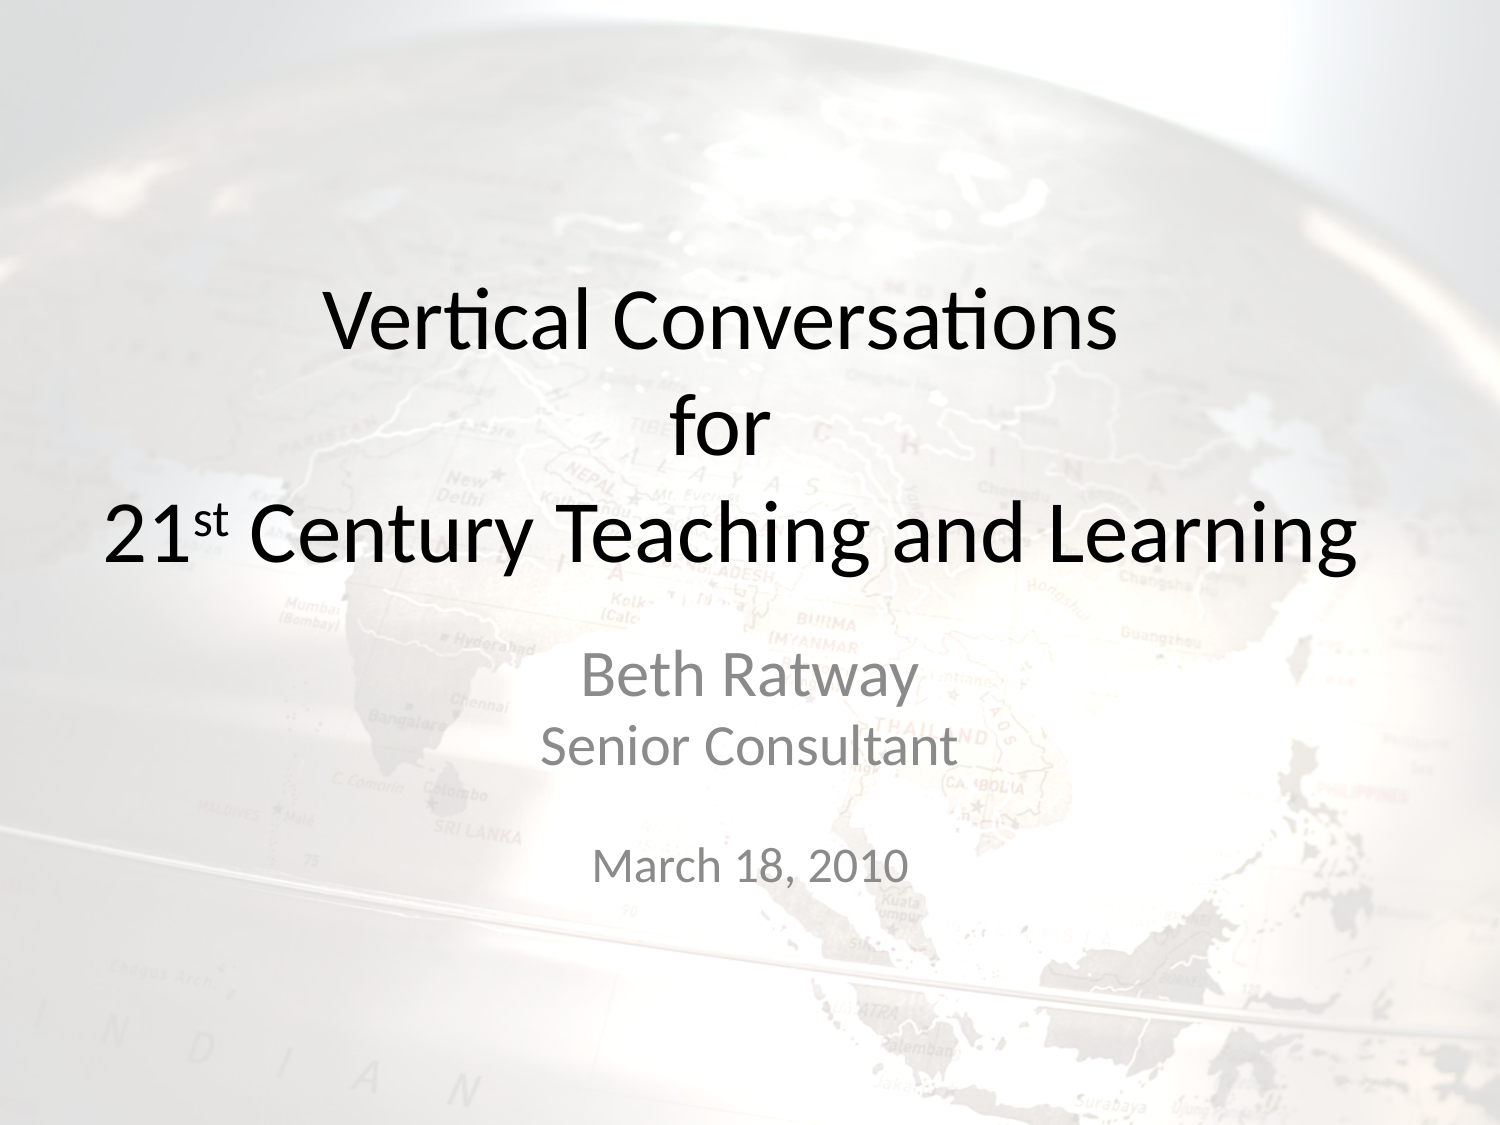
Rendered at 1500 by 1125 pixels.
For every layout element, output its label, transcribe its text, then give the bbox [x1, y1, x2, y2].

title Vertical Conversations for 21st Century Teaching and Learning [75, 249, 1388, 591]
subtitle Beth Ratway Senior Consultant March 18, 2010 [225, 637, 1275, 925]
